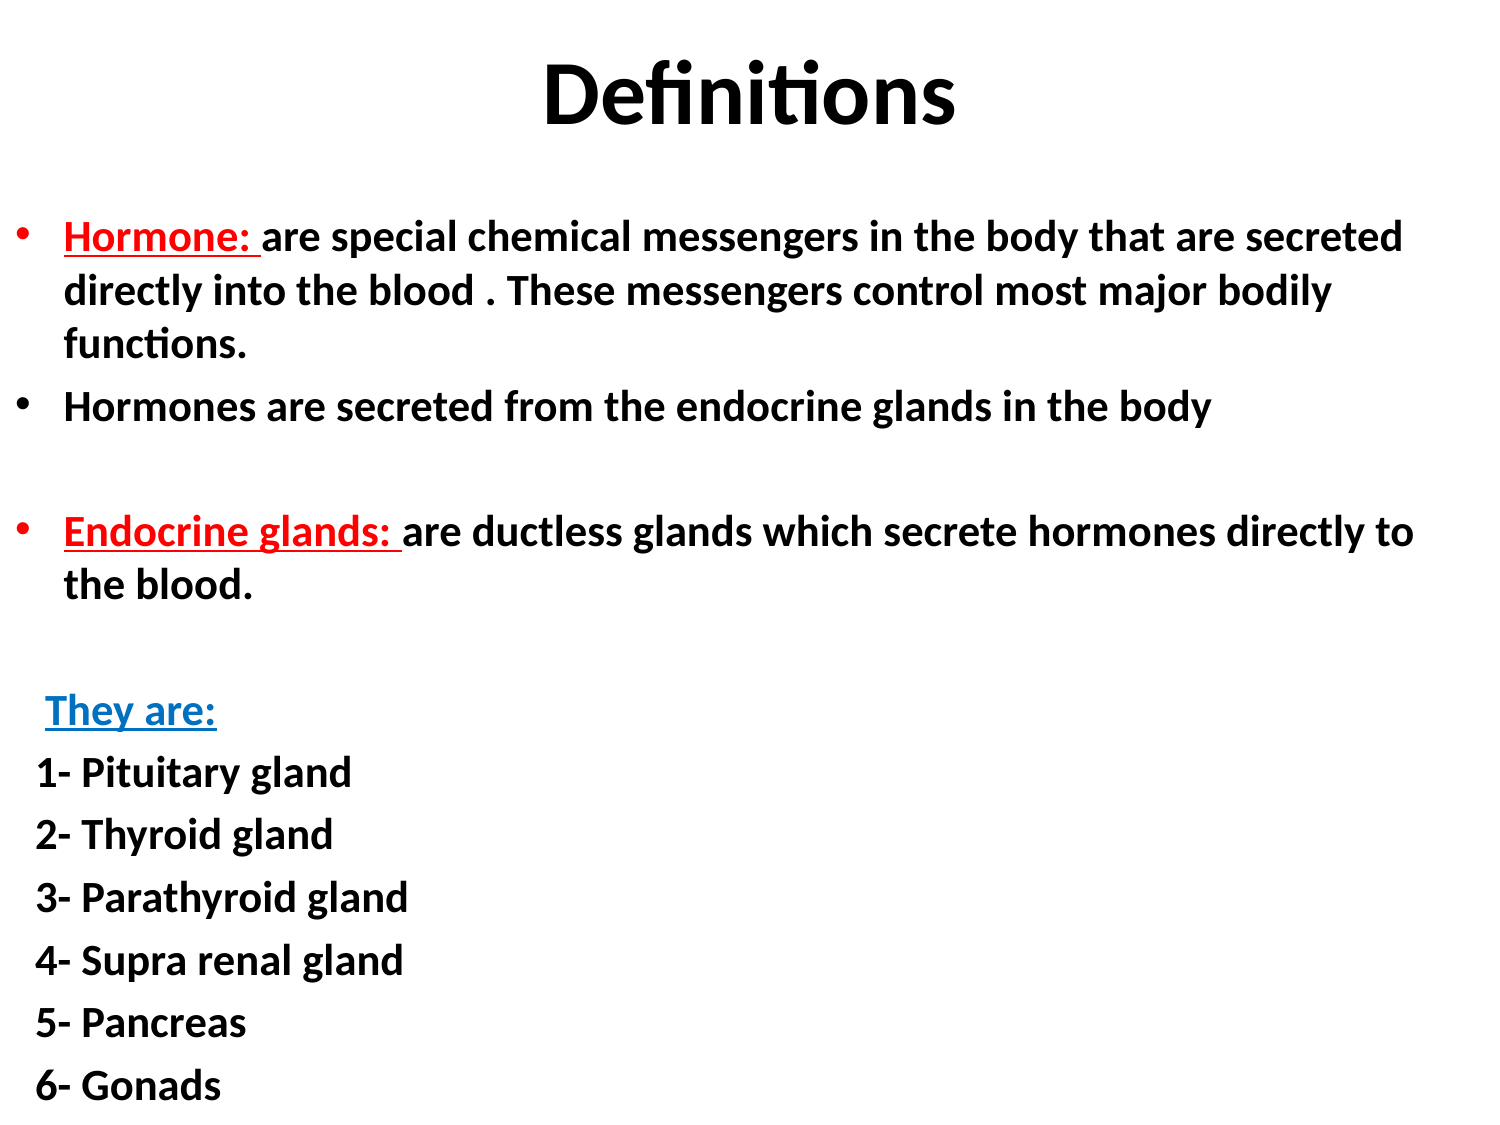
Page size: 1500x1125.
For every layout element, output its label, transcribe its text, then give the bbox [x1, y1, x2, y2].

title Definitions [75, 0, 1425, 176]
list Hormone: are special chemical messengers in the body that are secreted directly into the blood . These messengers control most major bodily functions. Hormones are secreted from the endocrine glands in the body Endocrine glands: are ductless glands which secrete hormones directly to the blood. They are: 1- Pituitary gland 2- Thyroid gland 3- Parathyroid gland 4- Supra renal gland 5- Pancreas 6- Gonads [0, 199, 1500, 1125]
